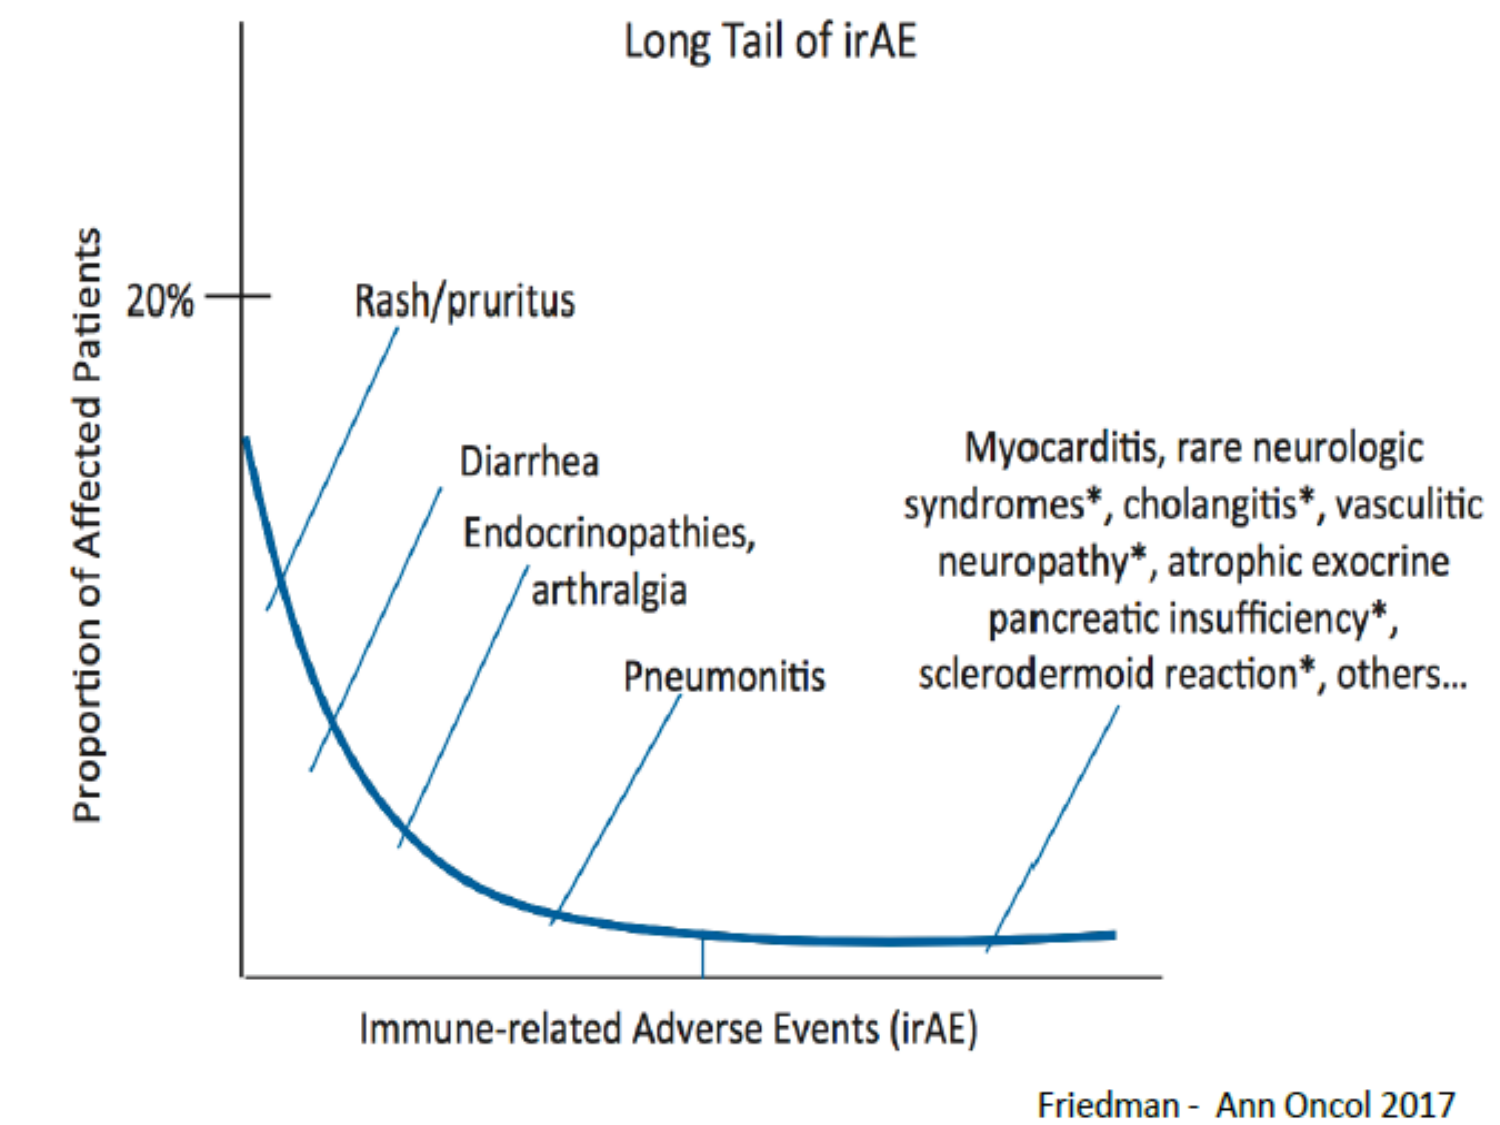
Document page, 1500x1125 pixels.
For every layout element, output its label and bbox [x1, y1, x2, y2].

list [0, 0, 1500, 1125]
